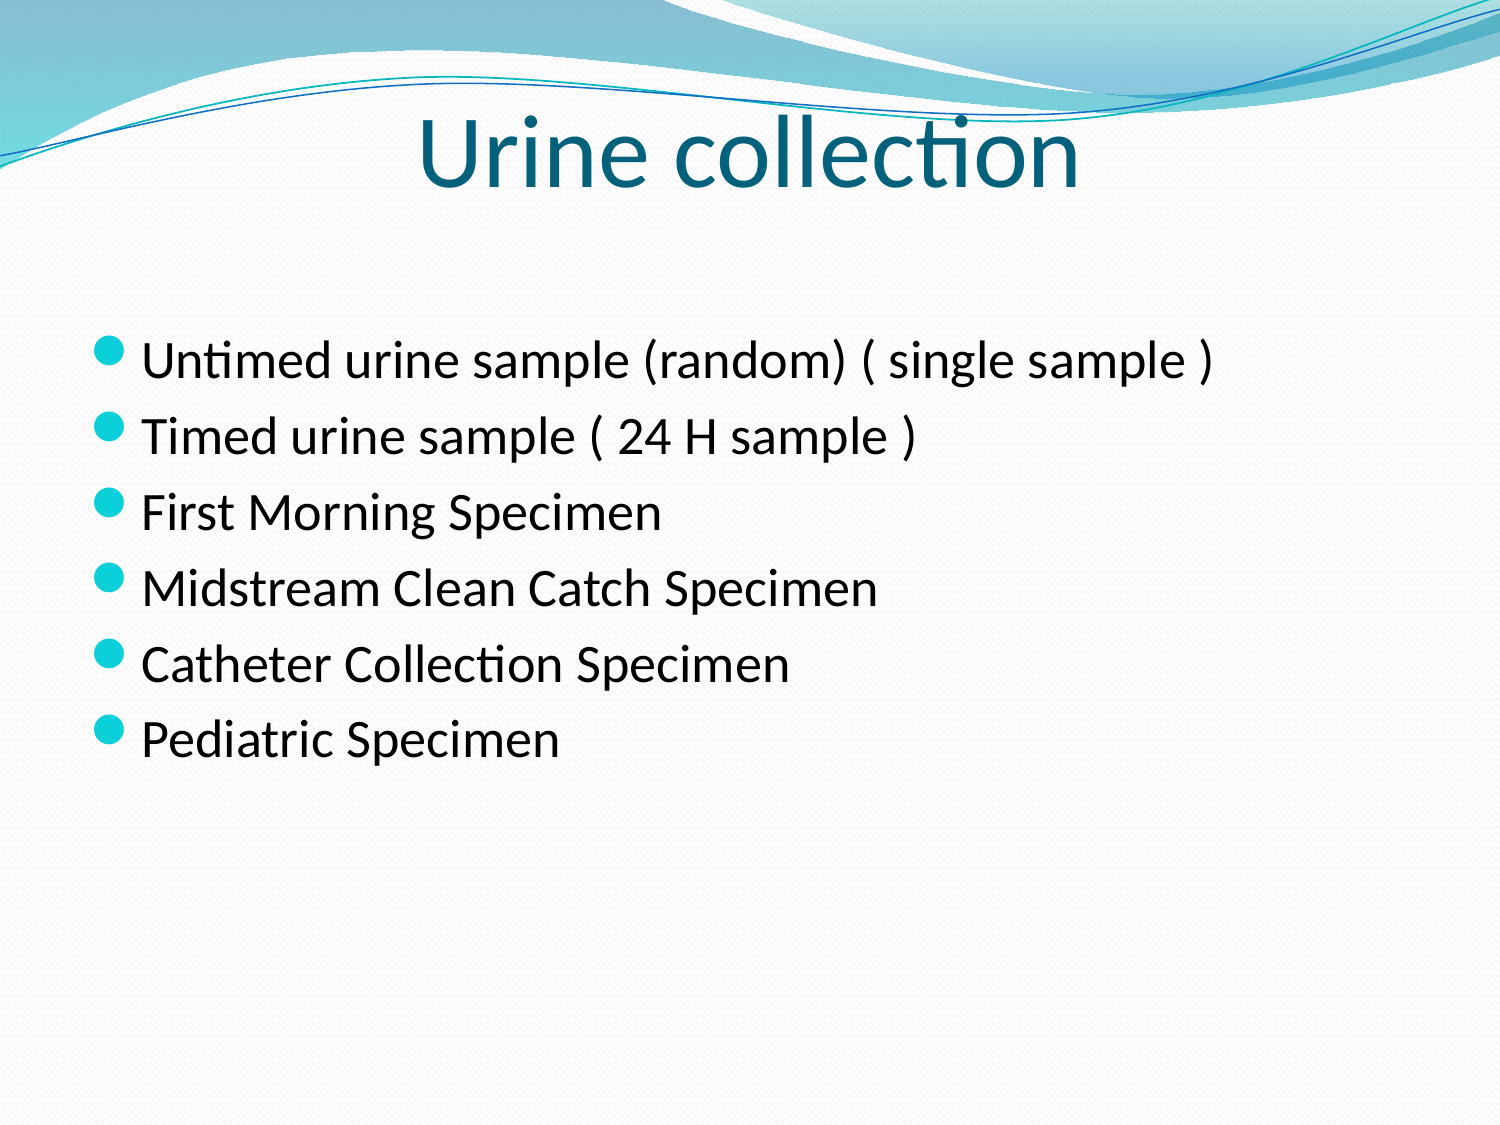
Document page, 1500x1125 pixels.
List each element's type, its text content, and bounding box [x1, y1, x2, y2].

title Urine collection [75, 20, 1425, 209]
list Untimed urine sample (random) ( single sample ) Timed urine sample ( 24 H sample ) First Morning Specimen Midstream Clean Catch Specimen Catheter Collection Specimen Pediatric Specimen [75, 317, 1425, 1038]
